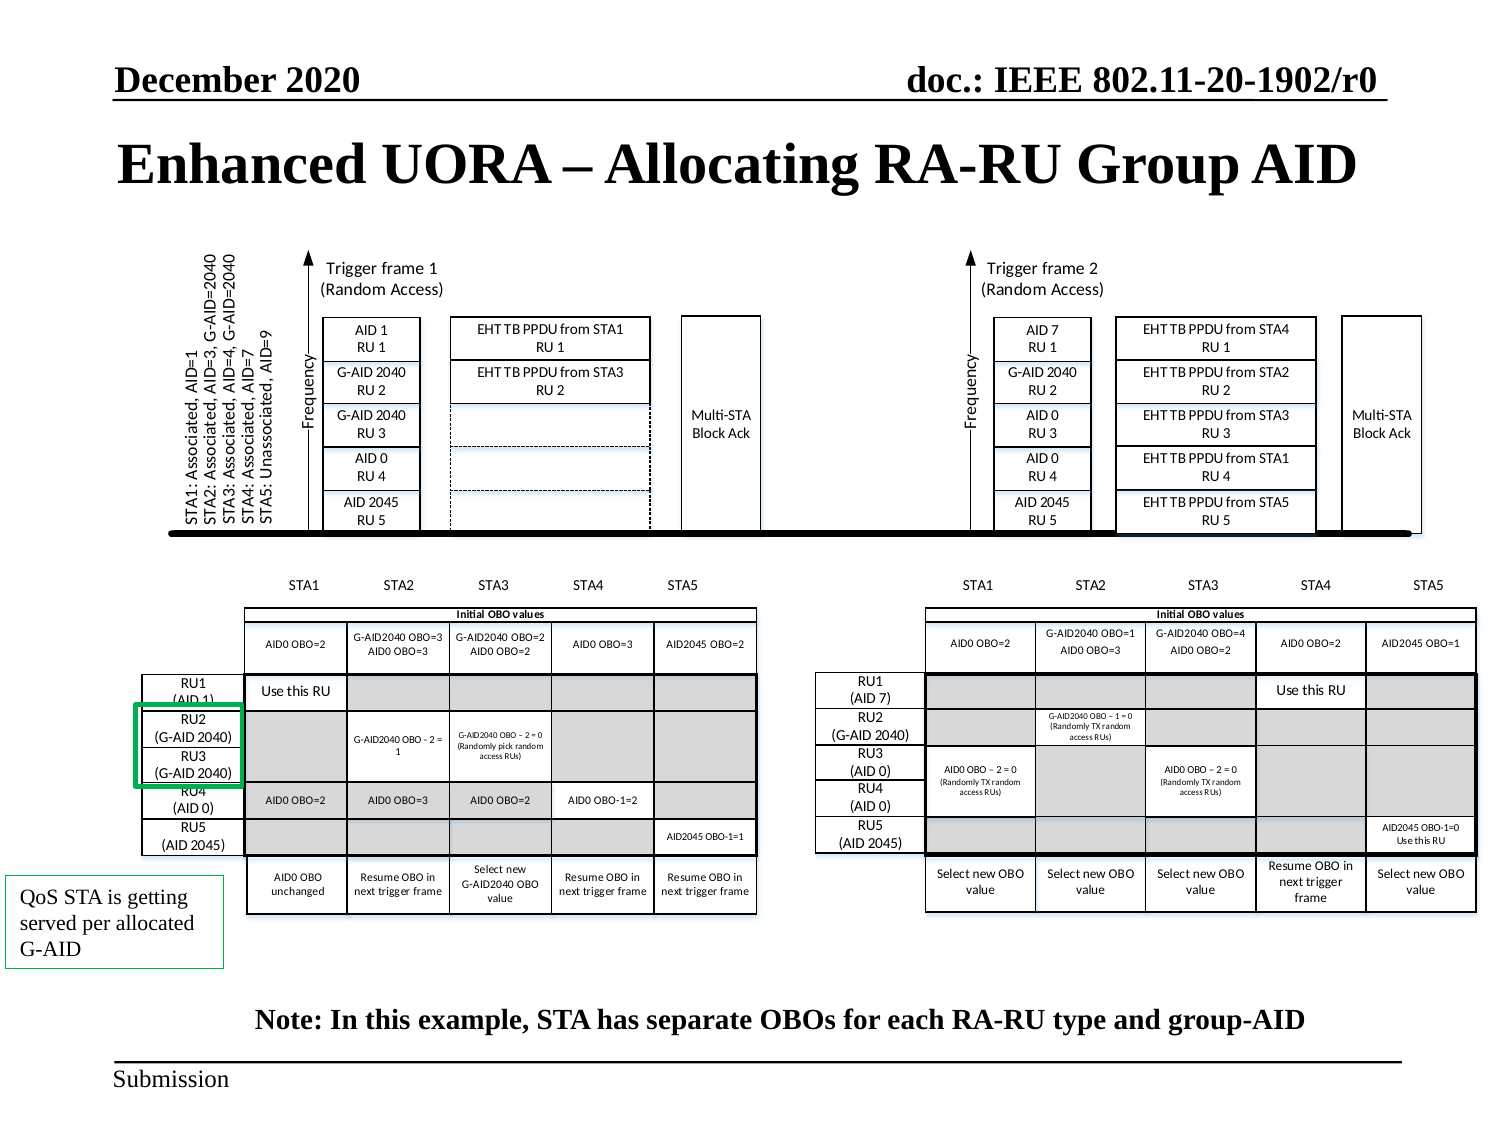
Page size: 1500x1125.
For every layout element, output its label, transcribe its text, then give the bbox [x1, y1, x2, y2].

text_box QoS STA is getting served per allocated G-AID [5, 875, 224, 969]
title Enhanced UORA – Allocating RA-RU Group AID [65, 112, 1412, 209]
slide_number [114, 54, 368, 101]
text_box Note: In this example, STA has separate OBOs for each RA-RU type and group-AID [240, 992, 1484, 1043]
picture [135, 243, 1484, 923]
